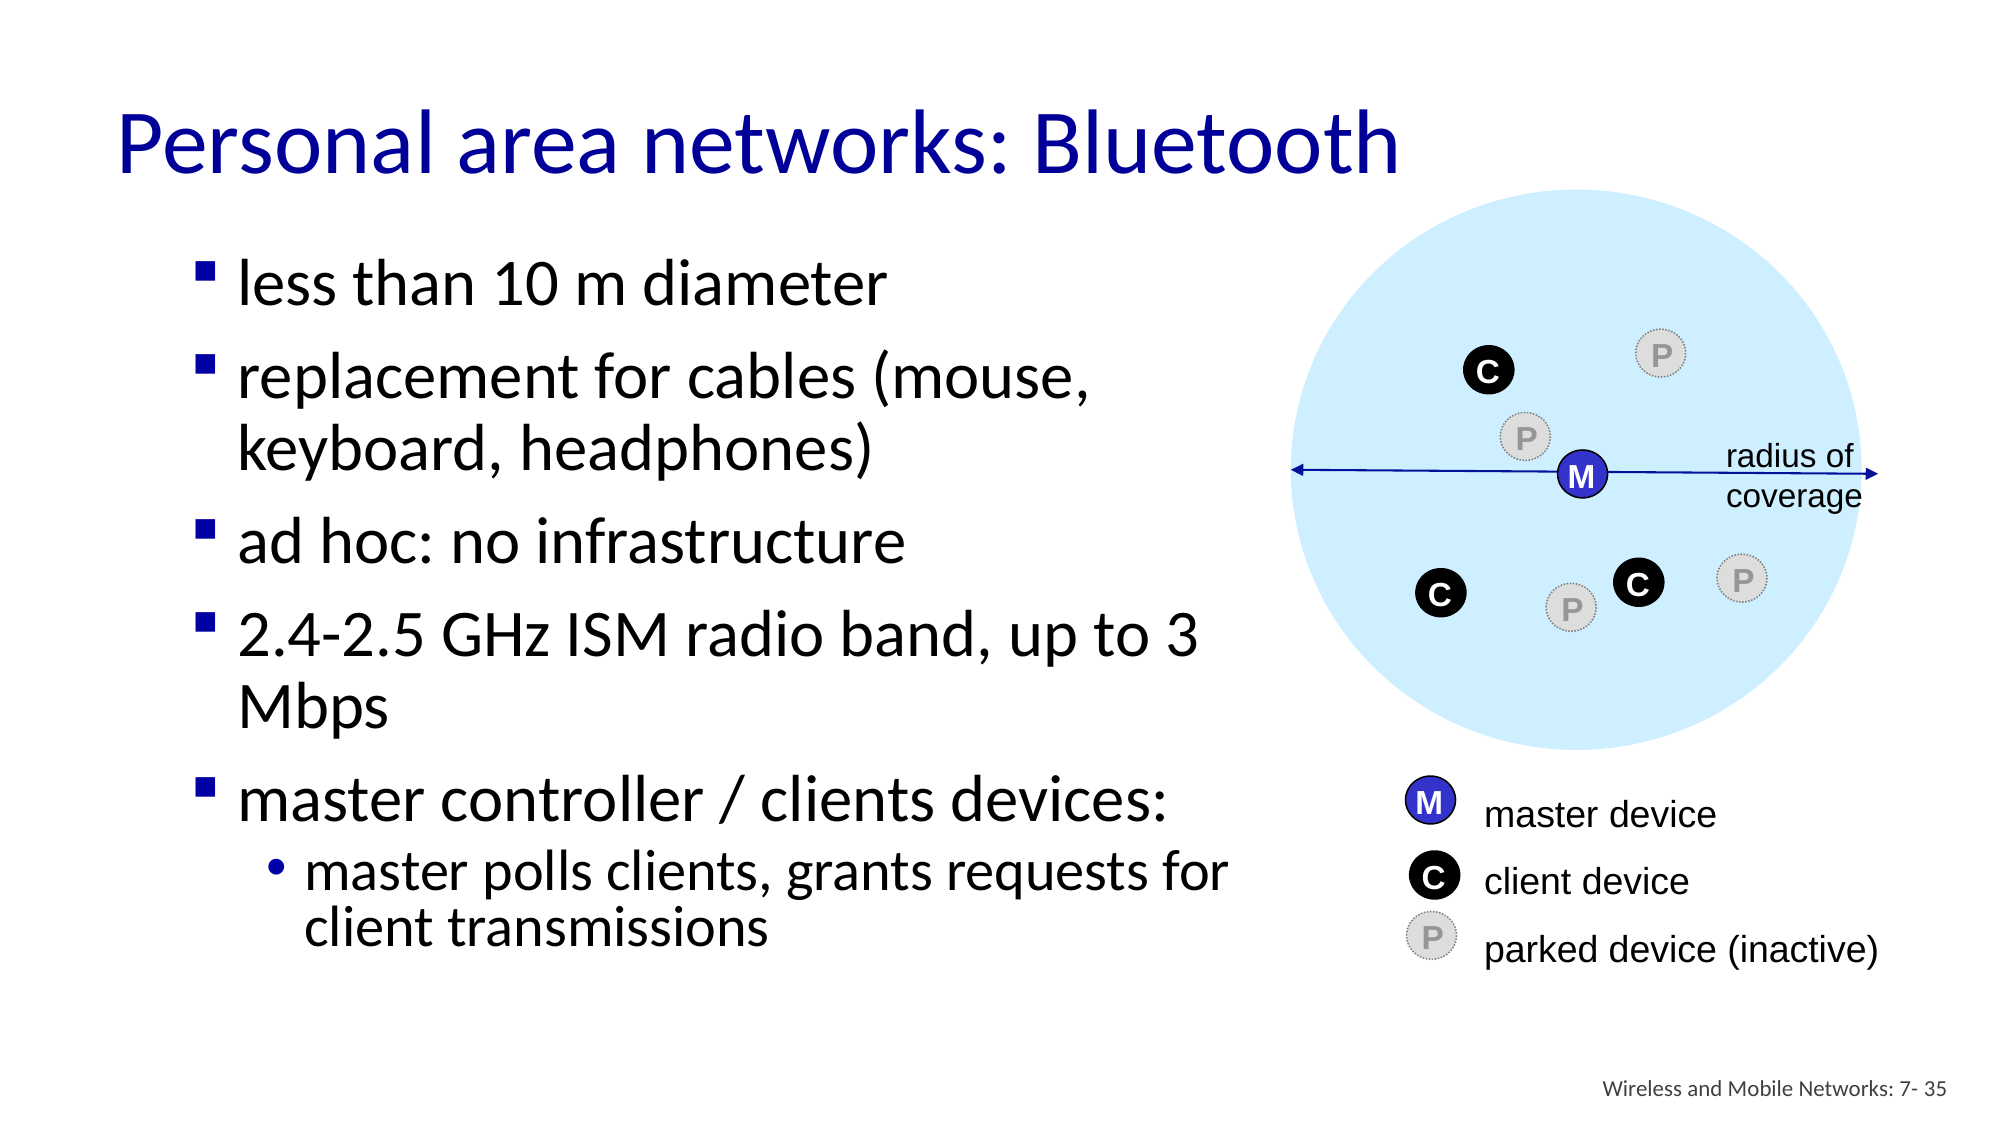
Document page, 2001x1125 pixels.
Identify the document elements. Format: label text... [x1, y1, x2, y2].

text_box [1400, 759, 1897, 979]
slide_number Wireless and Mobile Networks: 7- 35 [1512, 1056, 1963, 1117]
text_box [1716, 551, 1768, 607]
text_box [1635, 326, 1686, 382]
text_box radius of coverage [1711, 426, 1879, 469]
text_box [1608, 469, 1879, 475]
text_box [1611, 555, 1664, 611]
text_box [1546, 580, 1597, 636]
text_box [1290, 189, 1859, 469]
text_box less than 10 m diameter replacement for cables (mouse, keyboard, headphones) ad hoc: no infrastructure 2.4-2.5 GHz ISM radio band, up to 3 Mbps master controller / clients devices: master polls clients, grants requests for client transmissions [175, 240, 1303, 1071]
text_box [1290, 469, 1552, 475]
text_box [1290, 475, 1857, 750]
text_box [1461, 343, 1514, 399]
title Personal area networks: Bluetooth [101, 70, 1827, 218]
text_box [1552, 447, 1608, 503]
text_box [1500, 409, 1551, 466]
text_box radius of coverage [1711, 475, 1879, 522]
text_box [1413, 566, 1466, 622]
